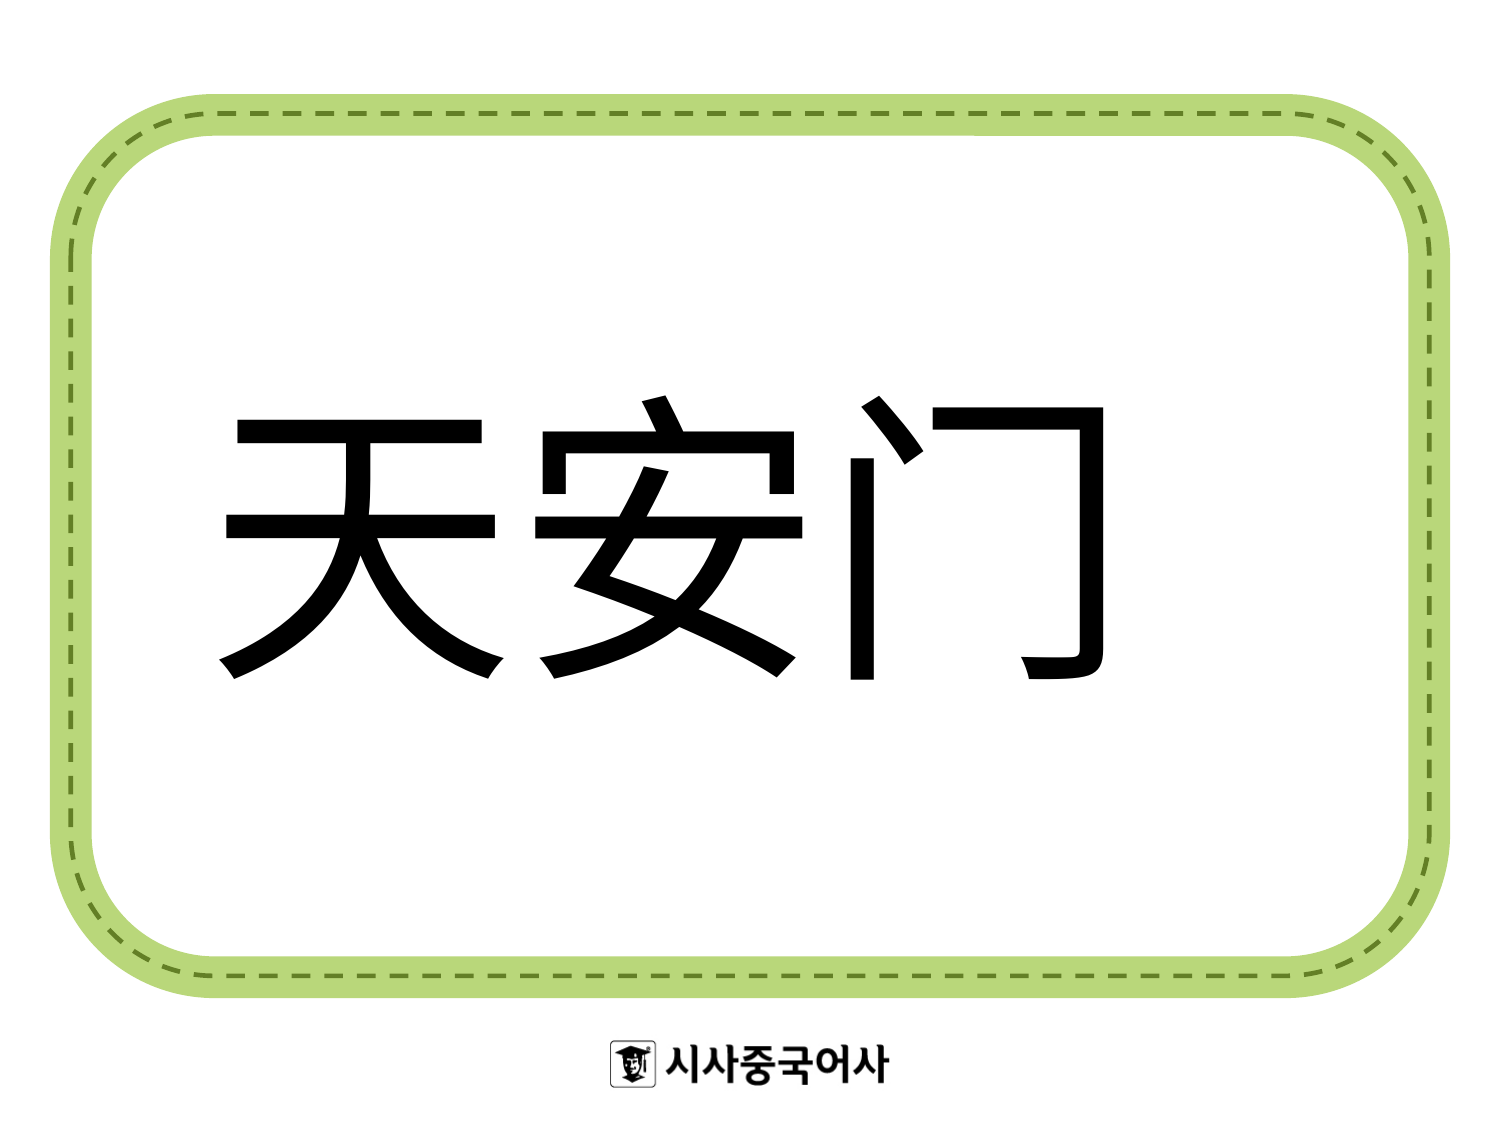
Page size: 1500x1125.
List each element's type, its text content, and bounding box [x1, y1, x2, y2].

text_box 天安门 [145, 189, 1354, 853]
picture [602, 1034, 898, 1094]
